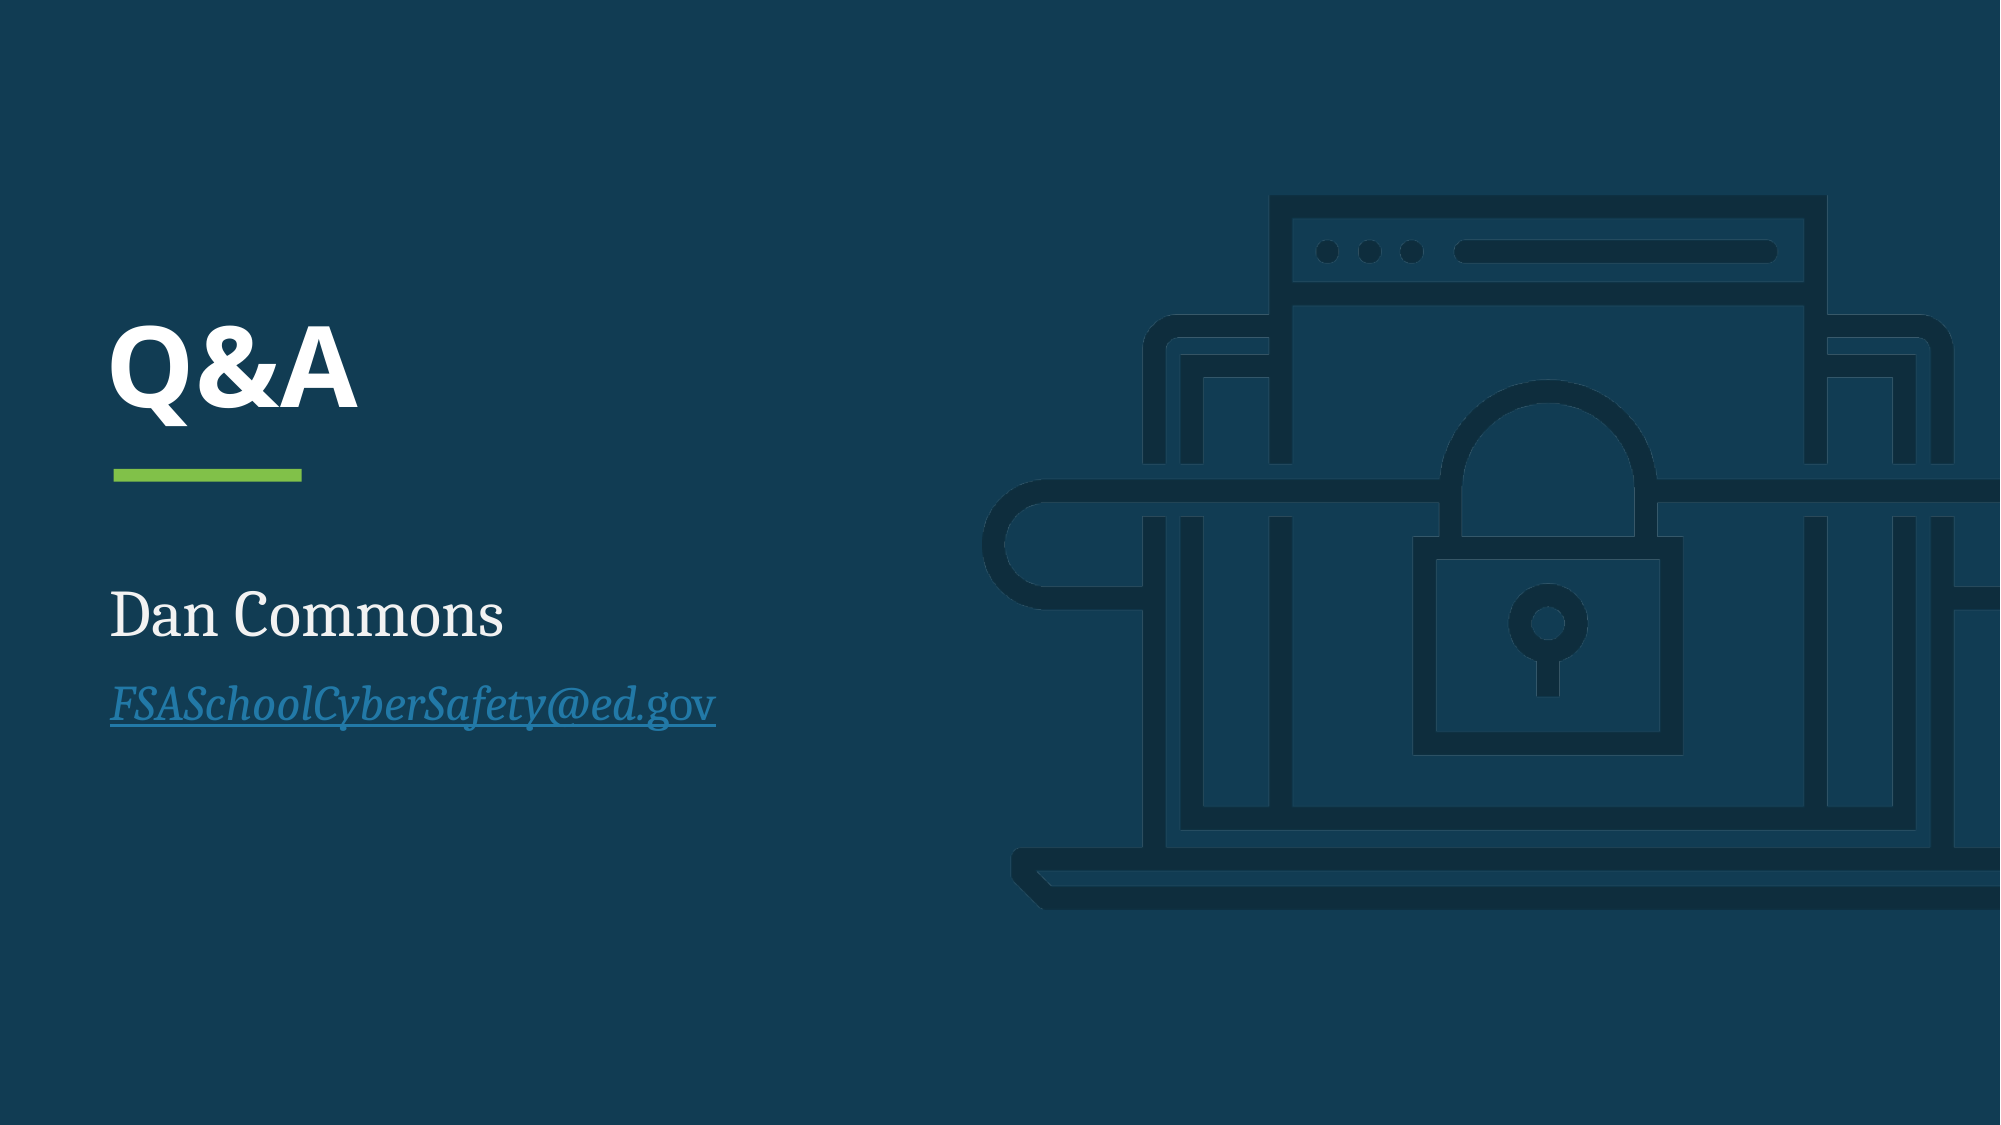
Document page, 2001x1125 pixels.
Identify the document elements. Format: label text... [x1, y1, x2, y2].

text_box [113, 468, 302, 482]
picture [982, 195, 2000, 910]
subtitle Dan Commons FSASchoolCyberSafety@ed.gov [94, 562, 982, 892]
title Q&A [105, 130, 1906, 440]
